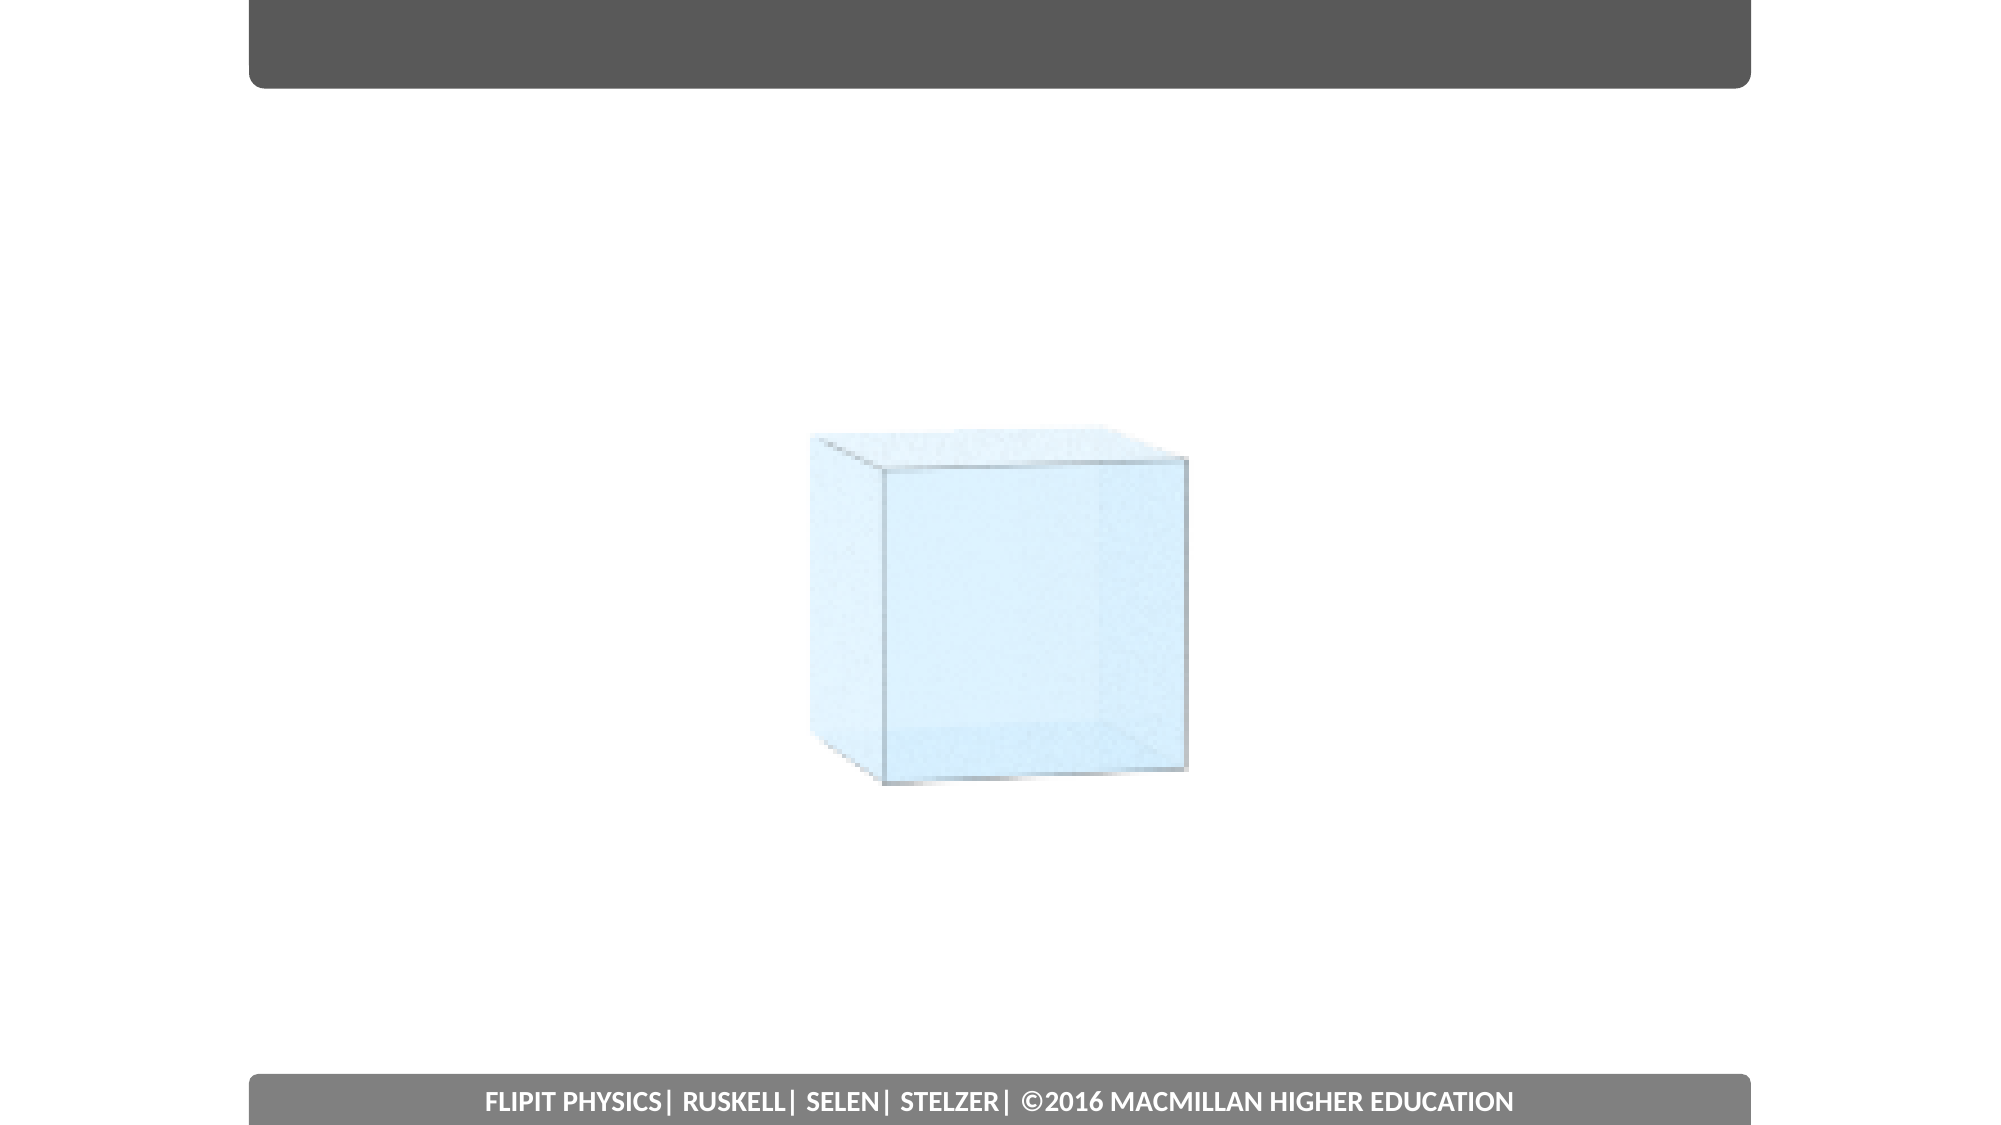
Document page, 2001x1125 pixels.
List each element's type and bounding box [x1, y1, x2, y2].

text_box [249, 1074, 1750, 1125]
picture [806, 420, 1194, 786]
text_box [248, 0, 1752, 89]
